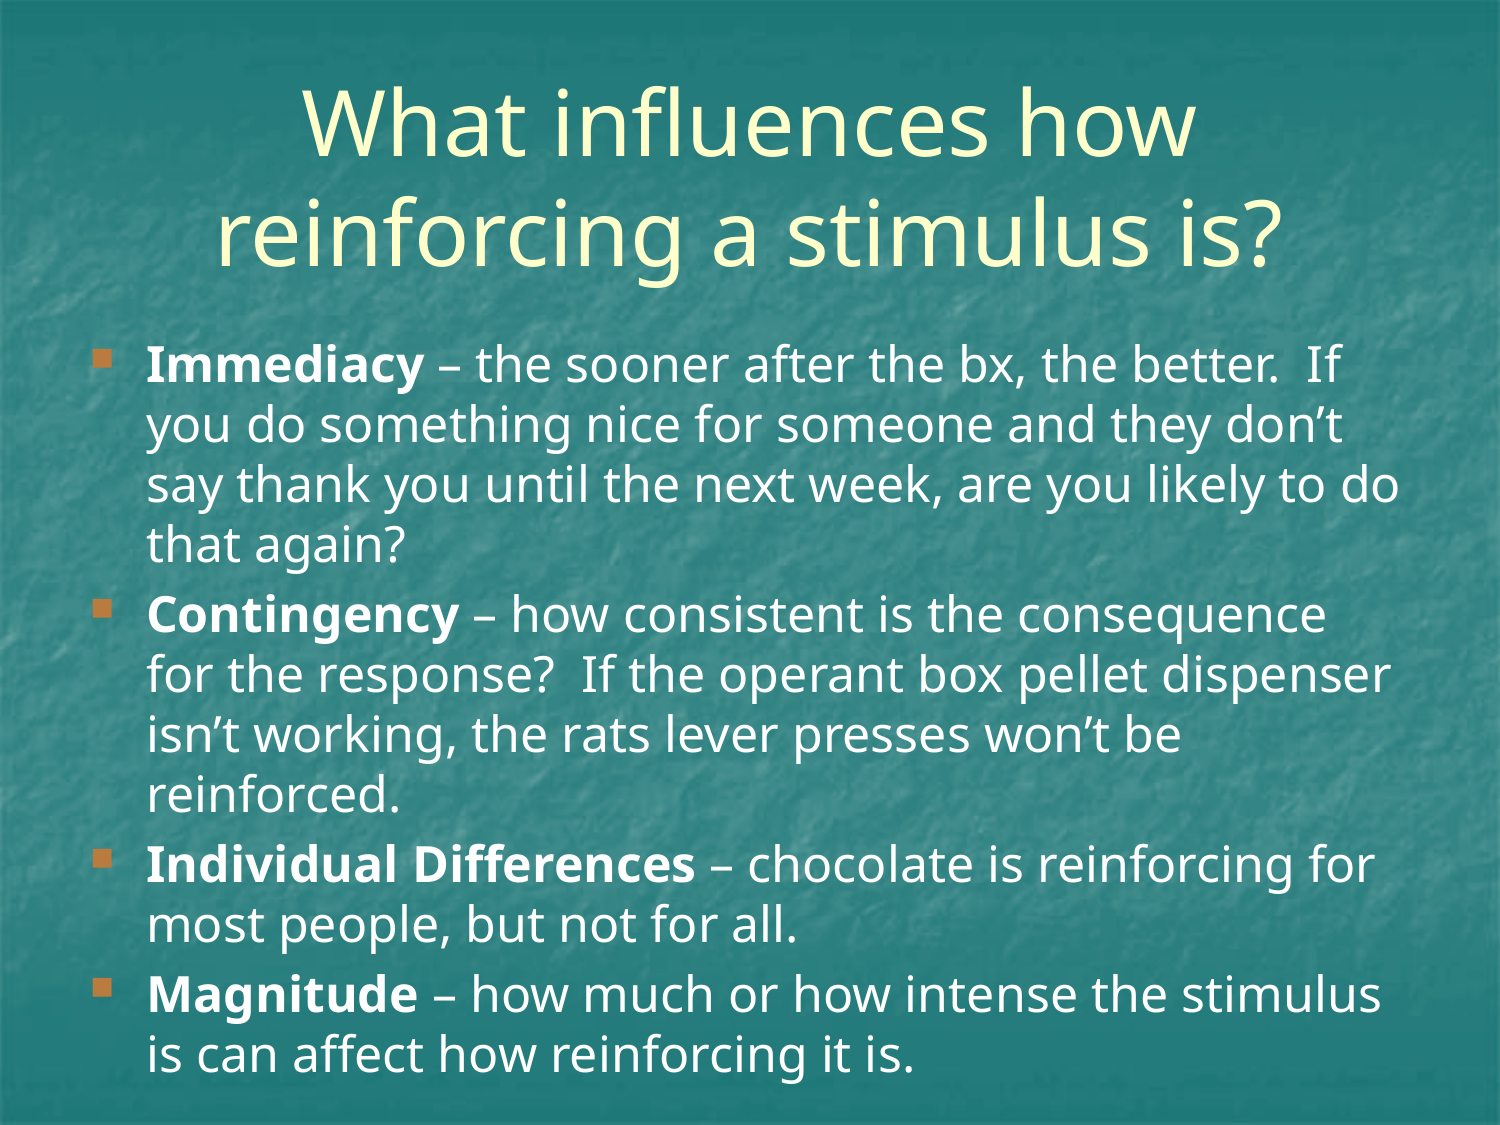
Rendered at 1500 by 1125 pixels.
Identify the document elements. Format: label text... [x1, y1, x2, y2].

title What influences how reinforcing a stimulus is? [74, 62, 1426, 288]
list Immediacy – the sooner after the bx, the better. If you do something nice for someone and they don’t say thank you until the next week, are you likely to do that again? Contingency – how consistent is the consequence for the response? If the operant box pellet dispenser isn’t working, the rats lever presses won’t be reinforced. Individual Differences – chocolate is reinforcing for most people, but not for all. Magnitude – how much or how intense the stimulus is can affect how reinforcing it is. [74, 324, 1426, 1001]
